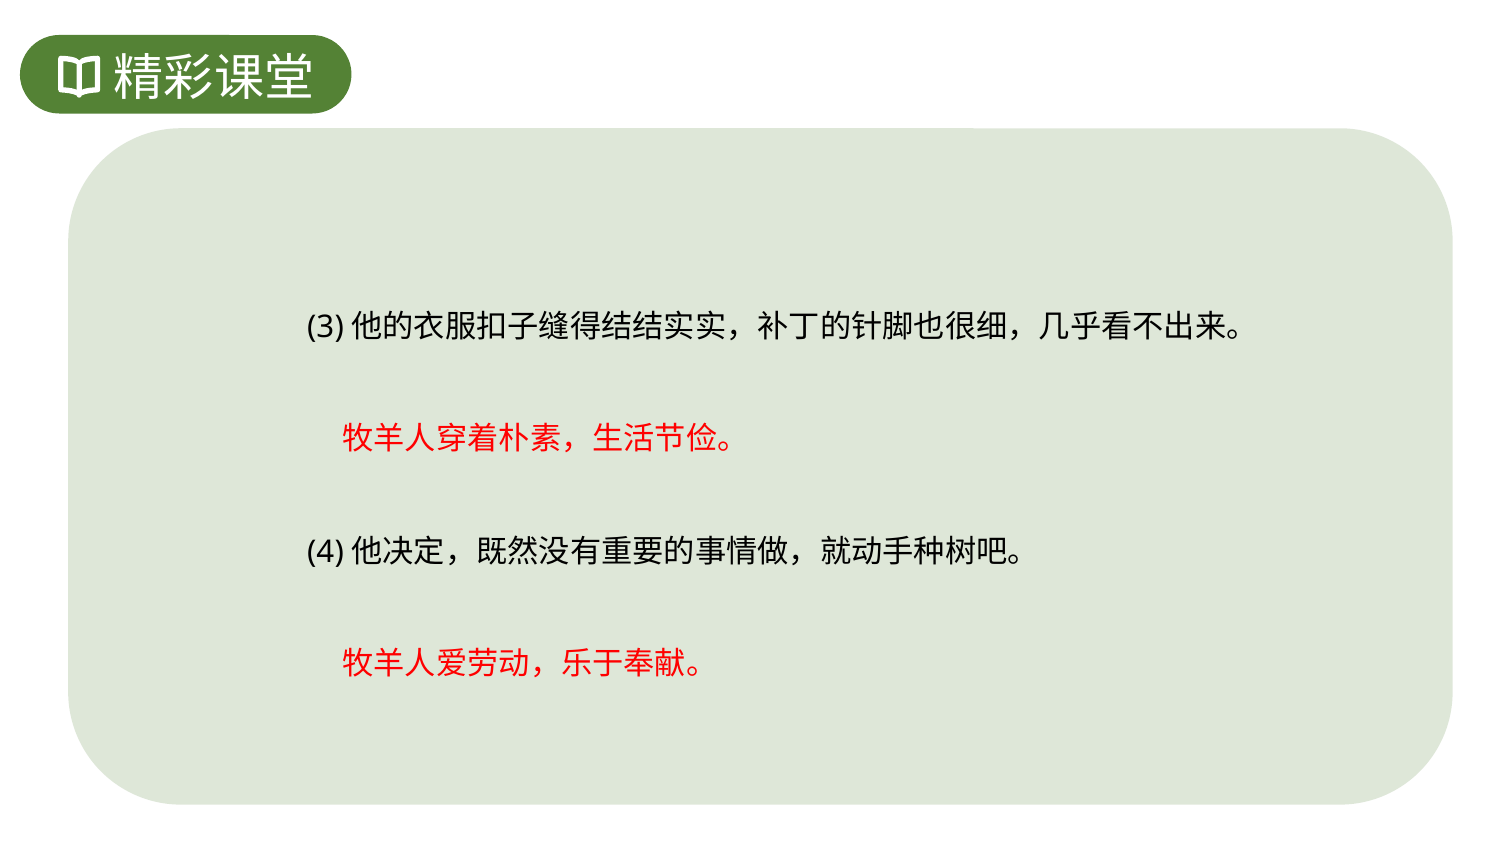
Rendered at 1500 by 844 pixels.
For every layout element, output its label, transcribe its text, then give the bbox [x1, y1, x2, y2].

text_box [58, 55, 101, 98]
text_box 精彩课堂 [102, 40, 333, 112]
text_box [18, 33, 353, 115]
text_box (3)他的衣服扣子缝得结结实实，补丁的针脚也很细，几乎看不出来。 牧羊人穿着朴素，生活节俭。 (4)他决定，既然没有重要的事情做，就动手种树吧。 牧羊人爱劳动，乐于奉献。 [295, 225, 1351, 687]
